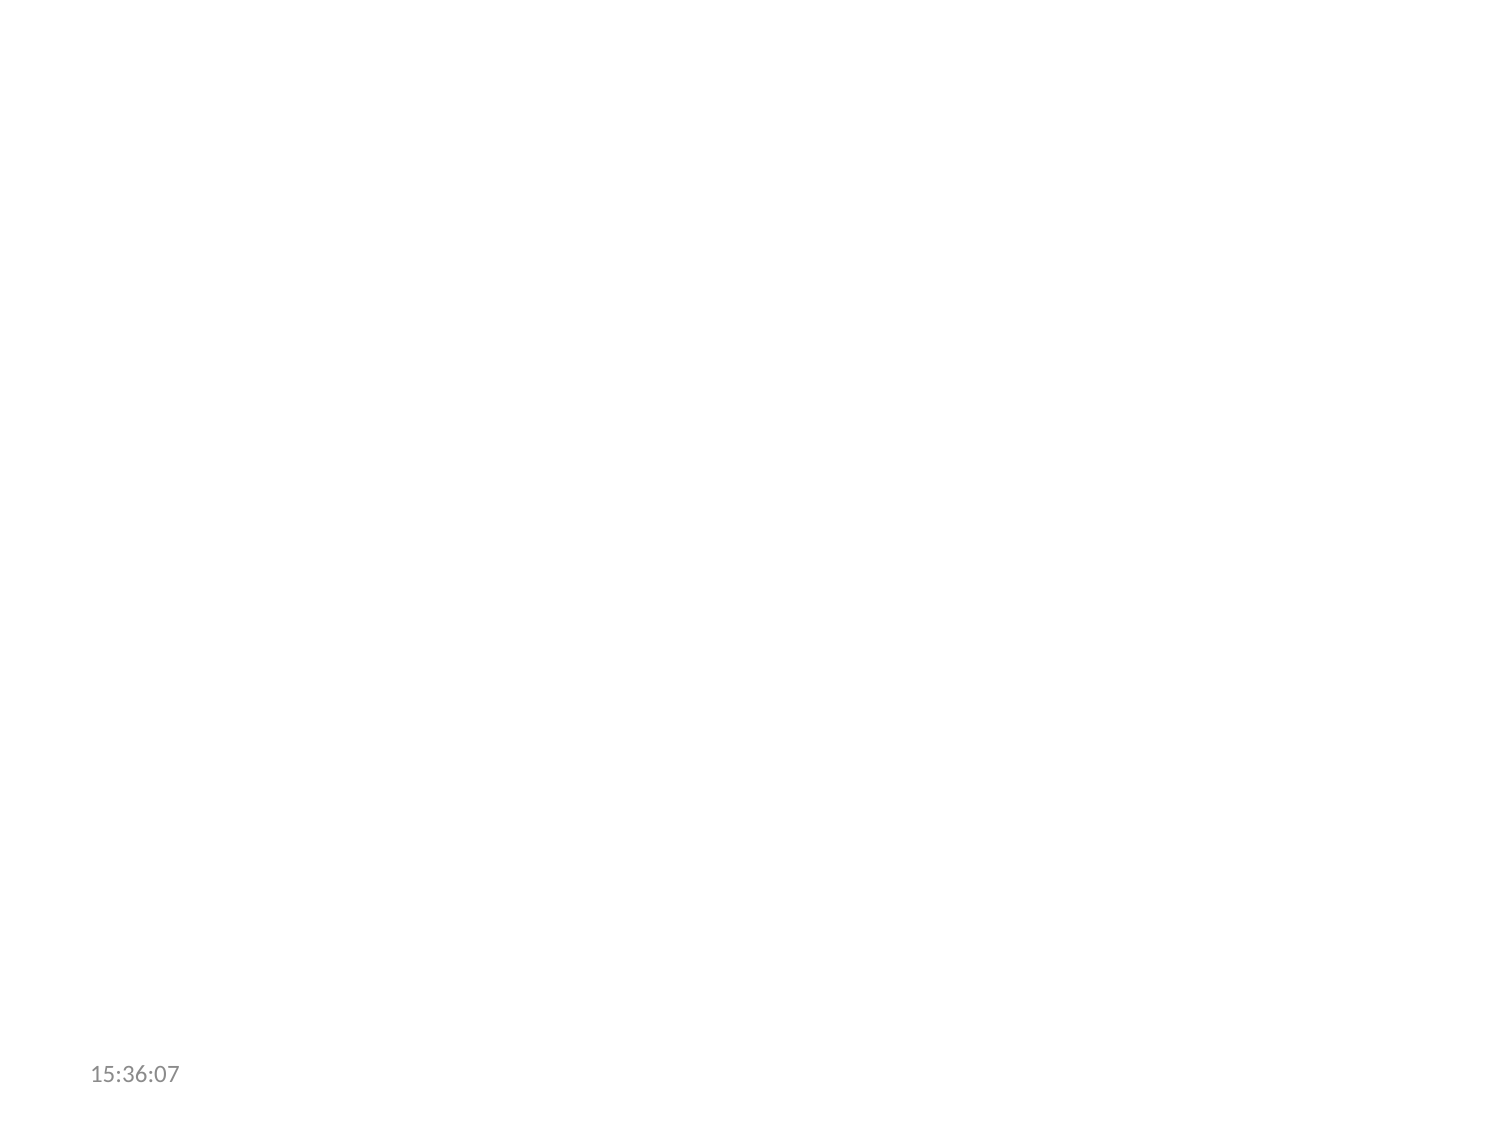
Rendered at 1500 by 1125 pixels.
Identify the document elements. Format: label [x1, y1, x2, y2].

slide_number [75, 1042, 425, 1103]
